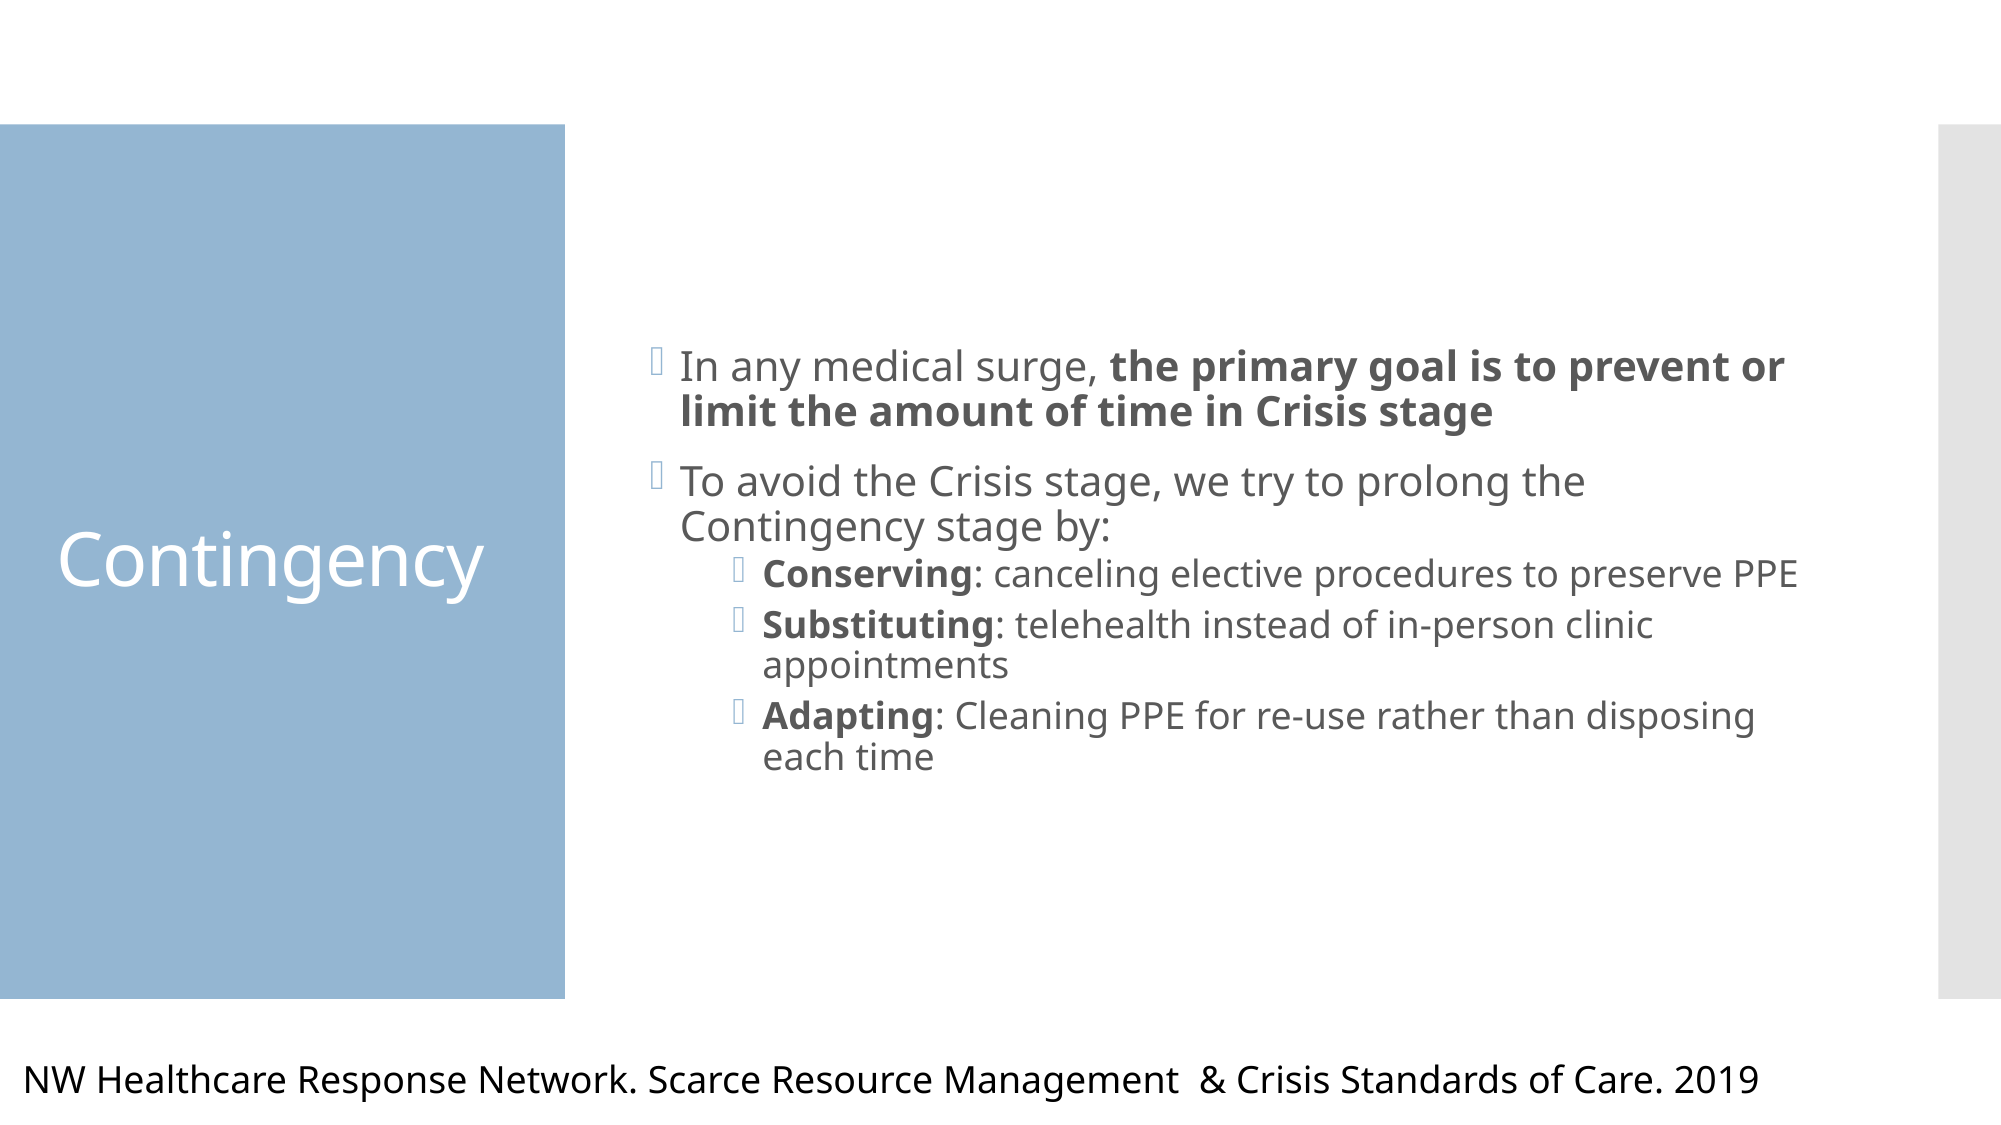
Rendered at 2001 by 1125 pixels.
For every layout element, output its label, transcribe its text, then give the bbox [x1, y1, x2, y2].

list In any medical surge, the primary goal is to prevent or limit the amount of time in Crisis stage To avoid the Crisis stage, we try to prolong the Contingency stage by: Conserving: canceling elective procedures to preserve PPE Substituting: telehealth instead of in-person clinic appointments Adapting: Cleaning PPE for re-use rather than disposing each time [634, 141, 1835, 982]
text_box NW Healthcare Response Network. Scarce Resource Management & Crisis Standards of Care. 2019 [7, 1048, 1777, 1109]
title Contingency [41, 184, 525, 940]
